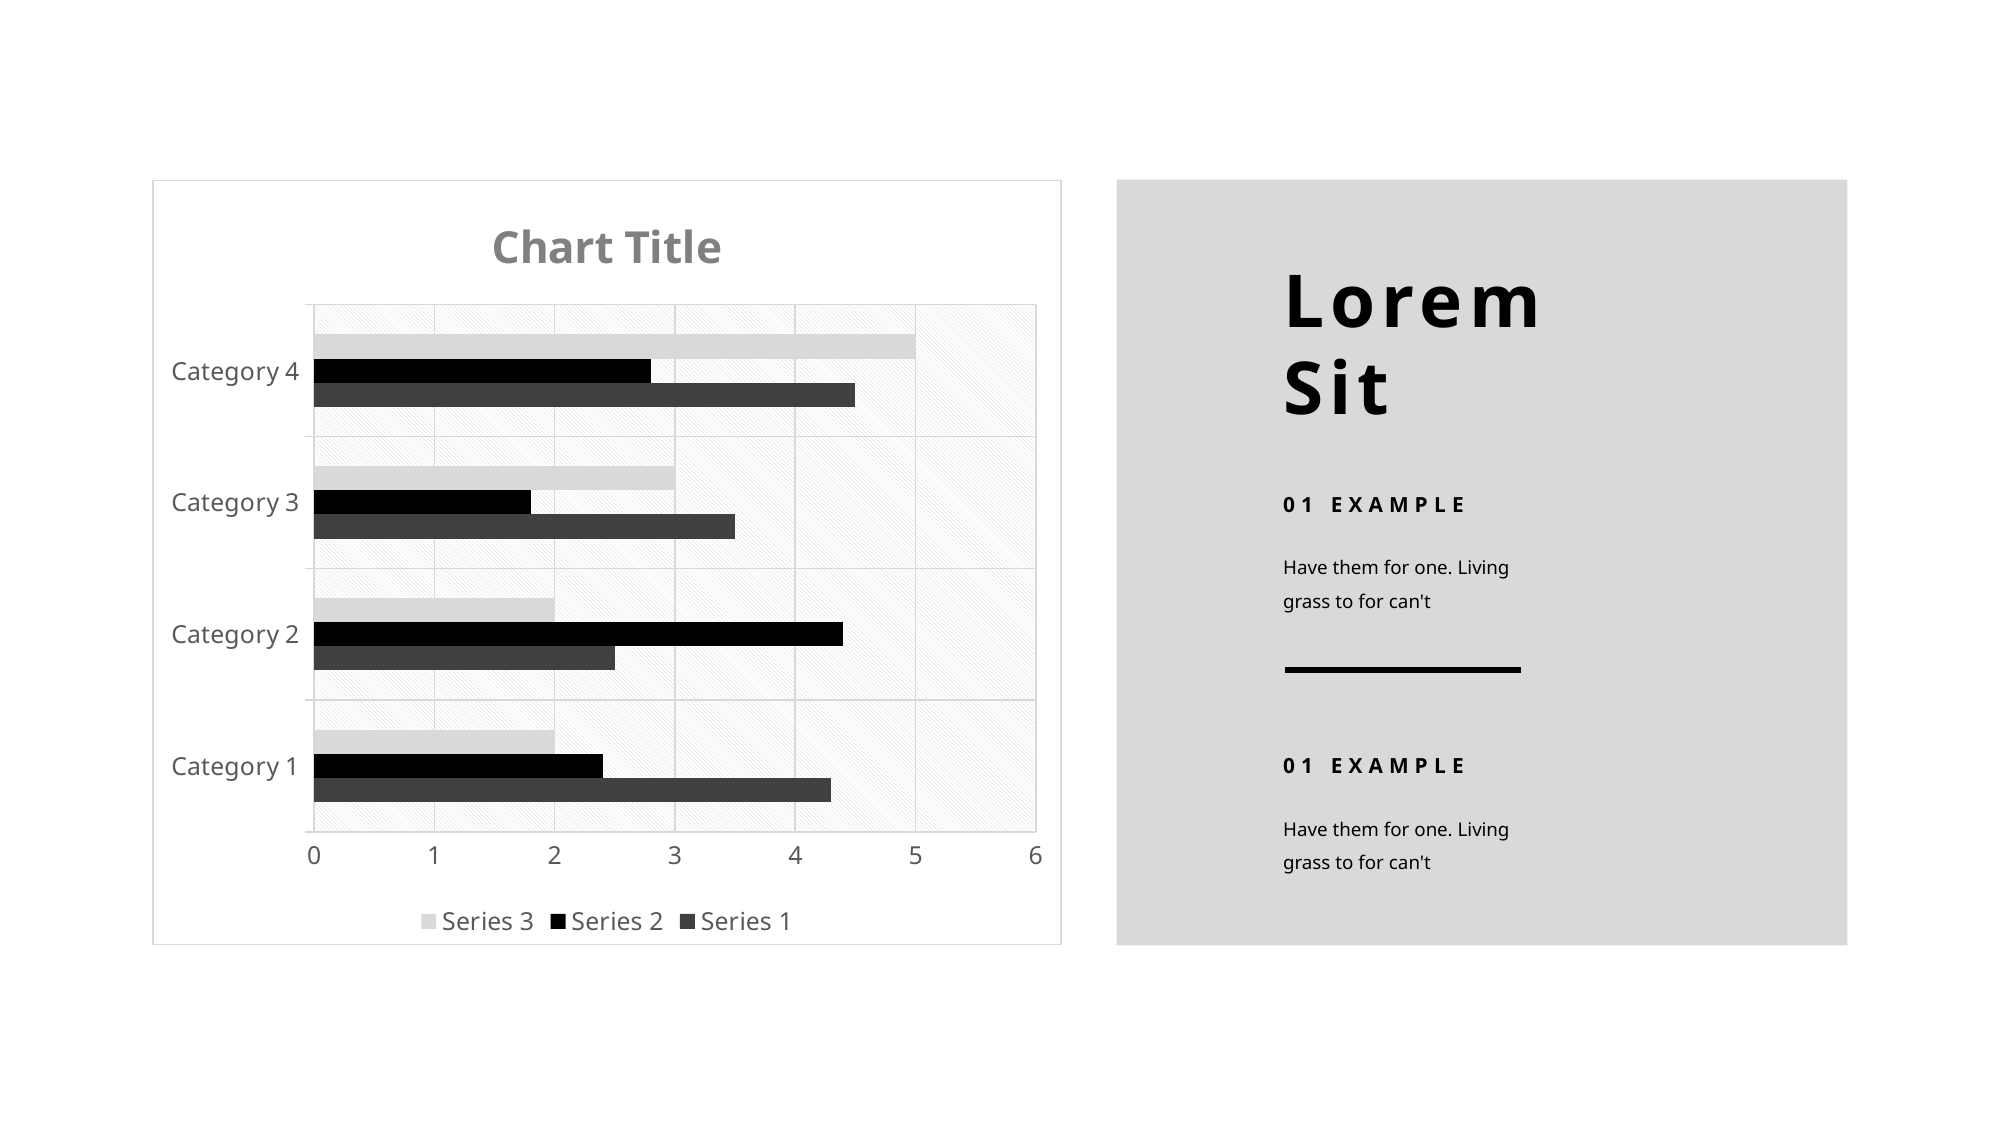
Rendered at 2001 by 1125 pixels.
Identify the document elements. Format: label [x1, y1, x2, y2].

chart [152, 179, 1062, 946]
text_box [1116, 178, 1848, 946]
text_box [1268, 247, 1696, 878]
